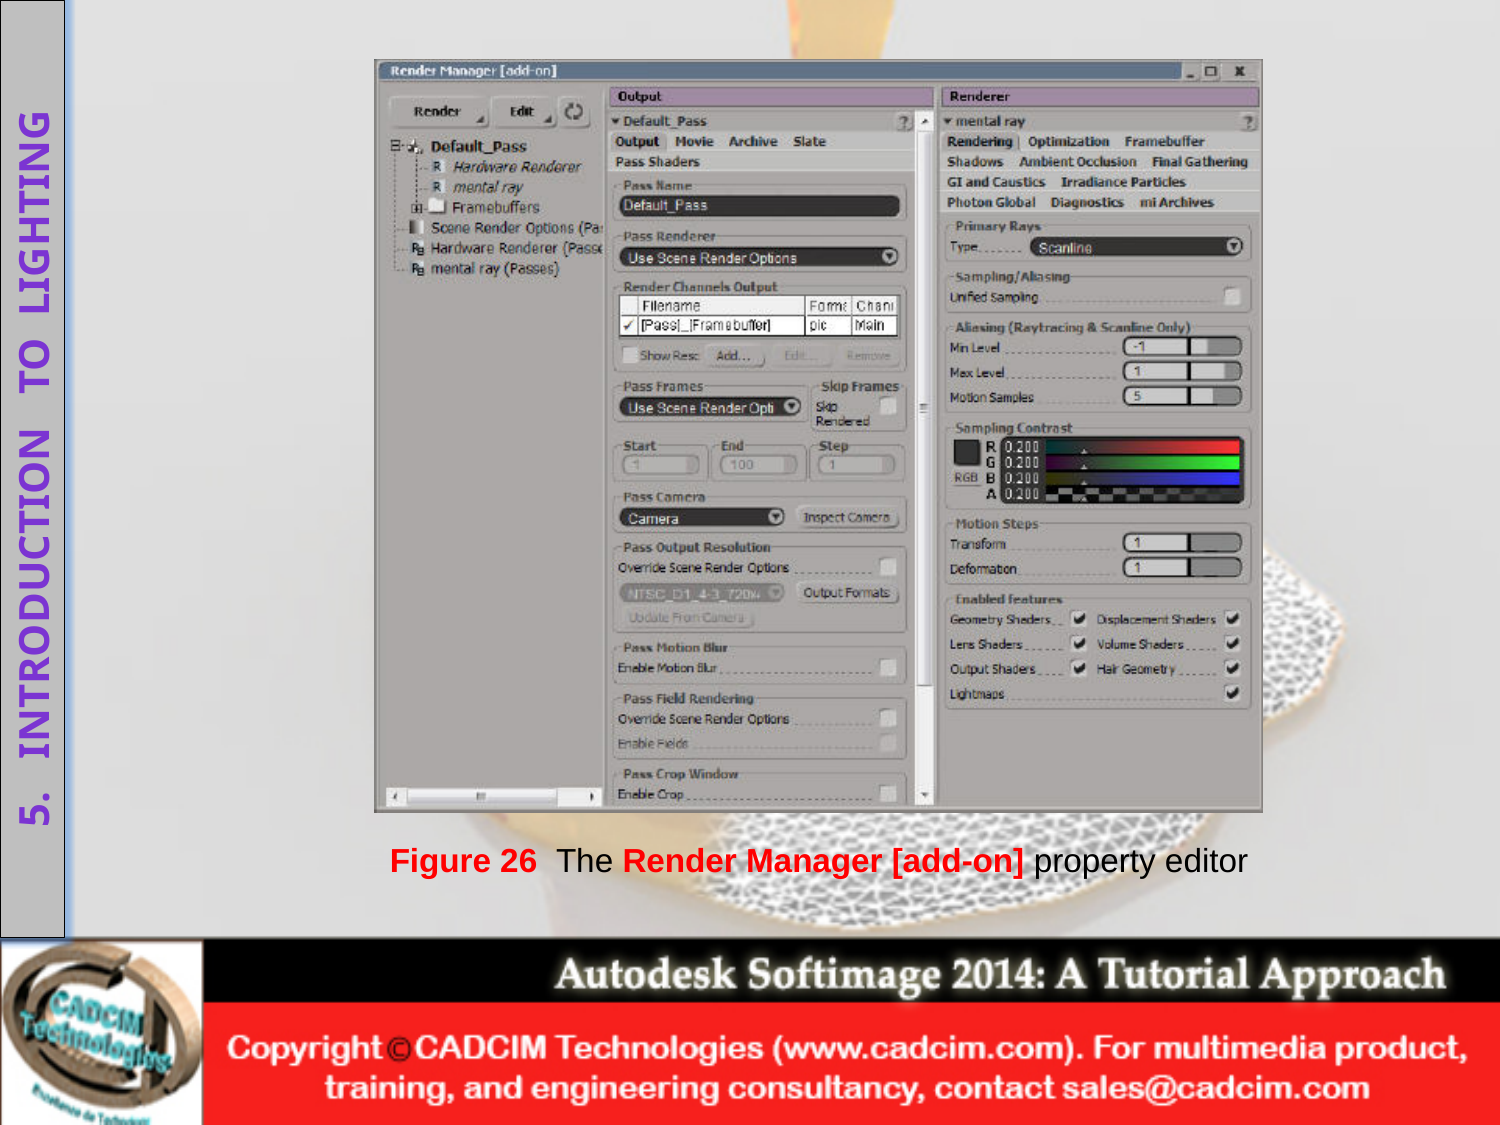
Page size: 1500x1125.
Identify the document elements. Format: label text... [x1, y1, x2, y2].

picture [0, 0, 1500, 1125]
text_box Figure 26 The Render Manager [add-on] property editor [375, 831, 1313, 887]
